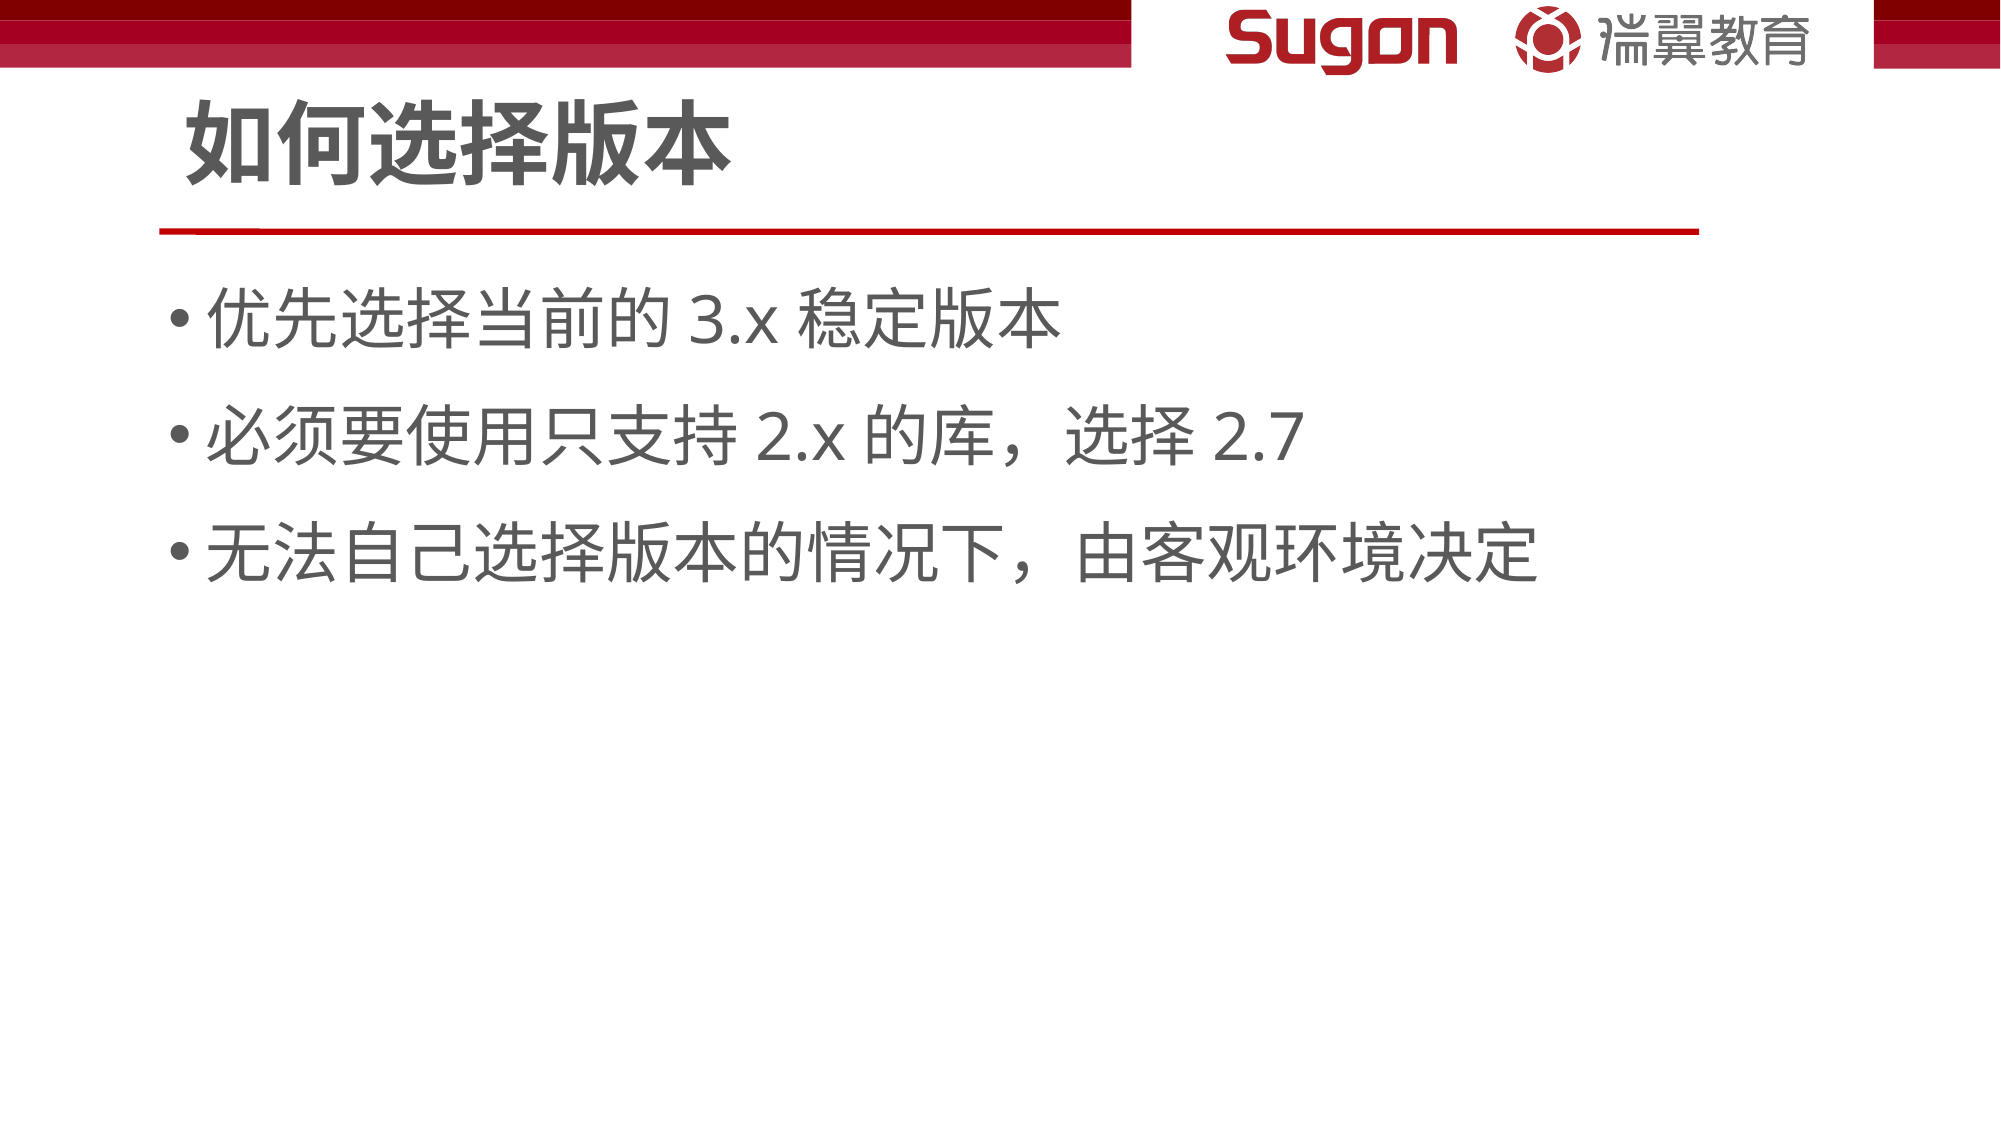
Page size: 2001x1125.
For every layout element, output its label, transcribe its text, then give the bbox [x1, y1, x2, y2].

picture [1515, 6, 1809, 73]
list 优先选择当前的3.x稳定版本 必须要使用只支持2.x的库，选择2.7 无法自己选择版本的情况下，由客观环境决定 [153, 253, 1879, 1028]
title 如何选择版本 [169, 91, 1895, 214]
picture [1194, 0, 1484, 91]
